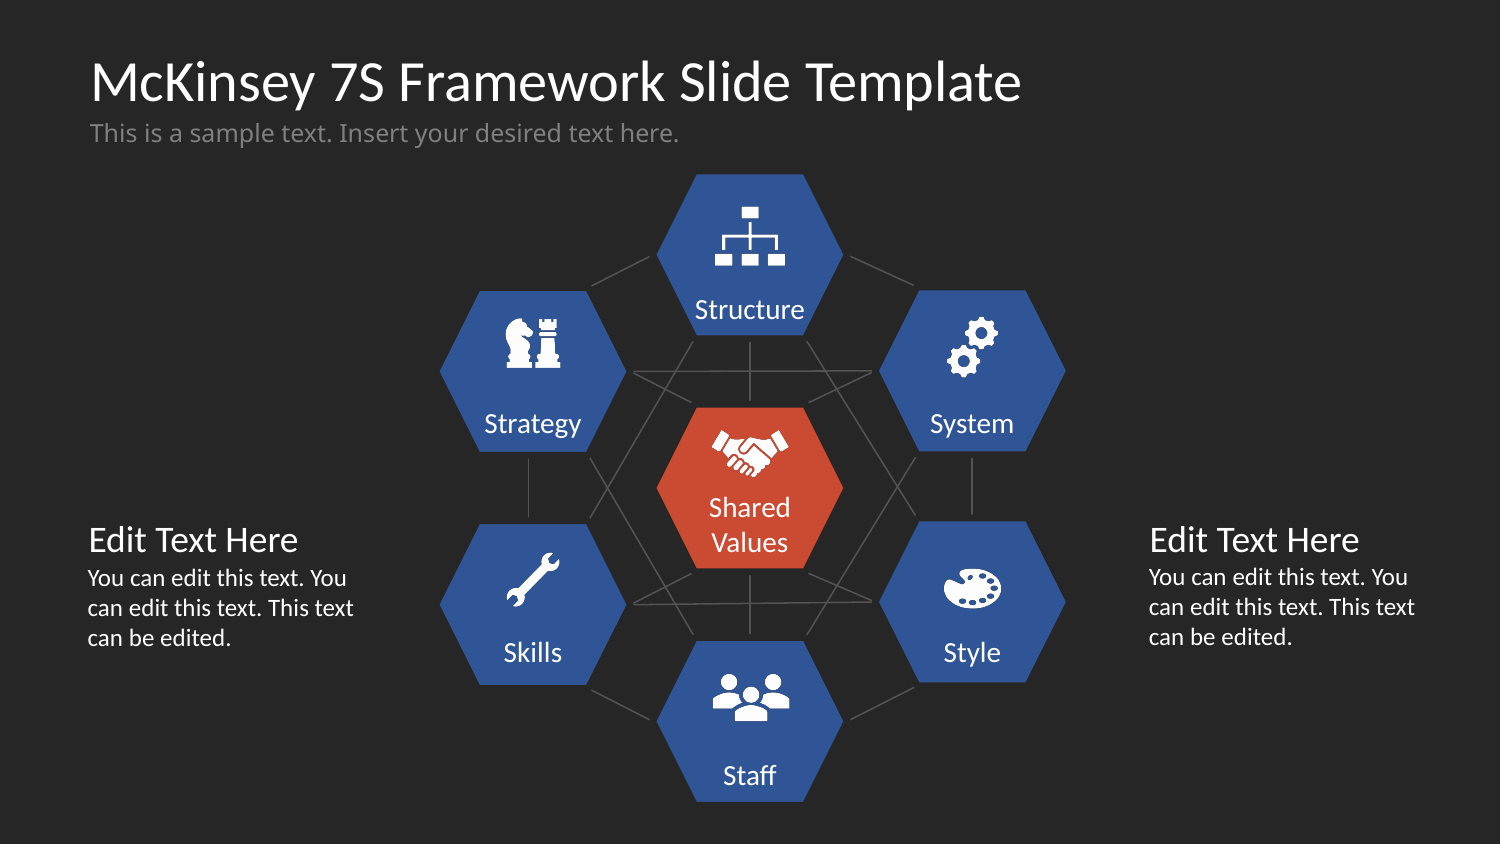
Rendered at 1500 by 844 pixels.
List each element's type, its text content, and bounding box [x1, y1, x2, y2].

text_box [654, 730, 846, 808]
text_box [976, 515, 1072, 688]
text_box [976, 284, 1072, 457]
picture [935, 310, 1010, 384]
picture [706, 410, 794, 497]
text_box Staff [708, 748, 792, 799]
title McKinsey 7S Framework Slide Template [75, 33, 1425, 122]
text_box [433, 285, 522, 443]
picture [707, 653, 795, 741]
picture [708, 194, 792, 278]
text_box Strategy [469, 396, 522, 447]
text_box Skills [488, 626, 522, 676]
text_box Style [976, 626, 1017, 676]
text_box [471, 447, 522, 458]
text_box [1133, 507, 1441, 660]
list This is a sample text. Insert your desired text here. [74, 110, 1075, 173]
text_box System [976, 396, 1030, 447]
picture [937, 554, 1008, 624]
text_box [528, 254, 973, 722]
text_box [72, 507, 380, 660]
picture [497, 307, 569, 379]
text_box [651, 168, 849, 253]
text_box [433, 518, 522, 691]
picture [503, 550, 563, 609]
